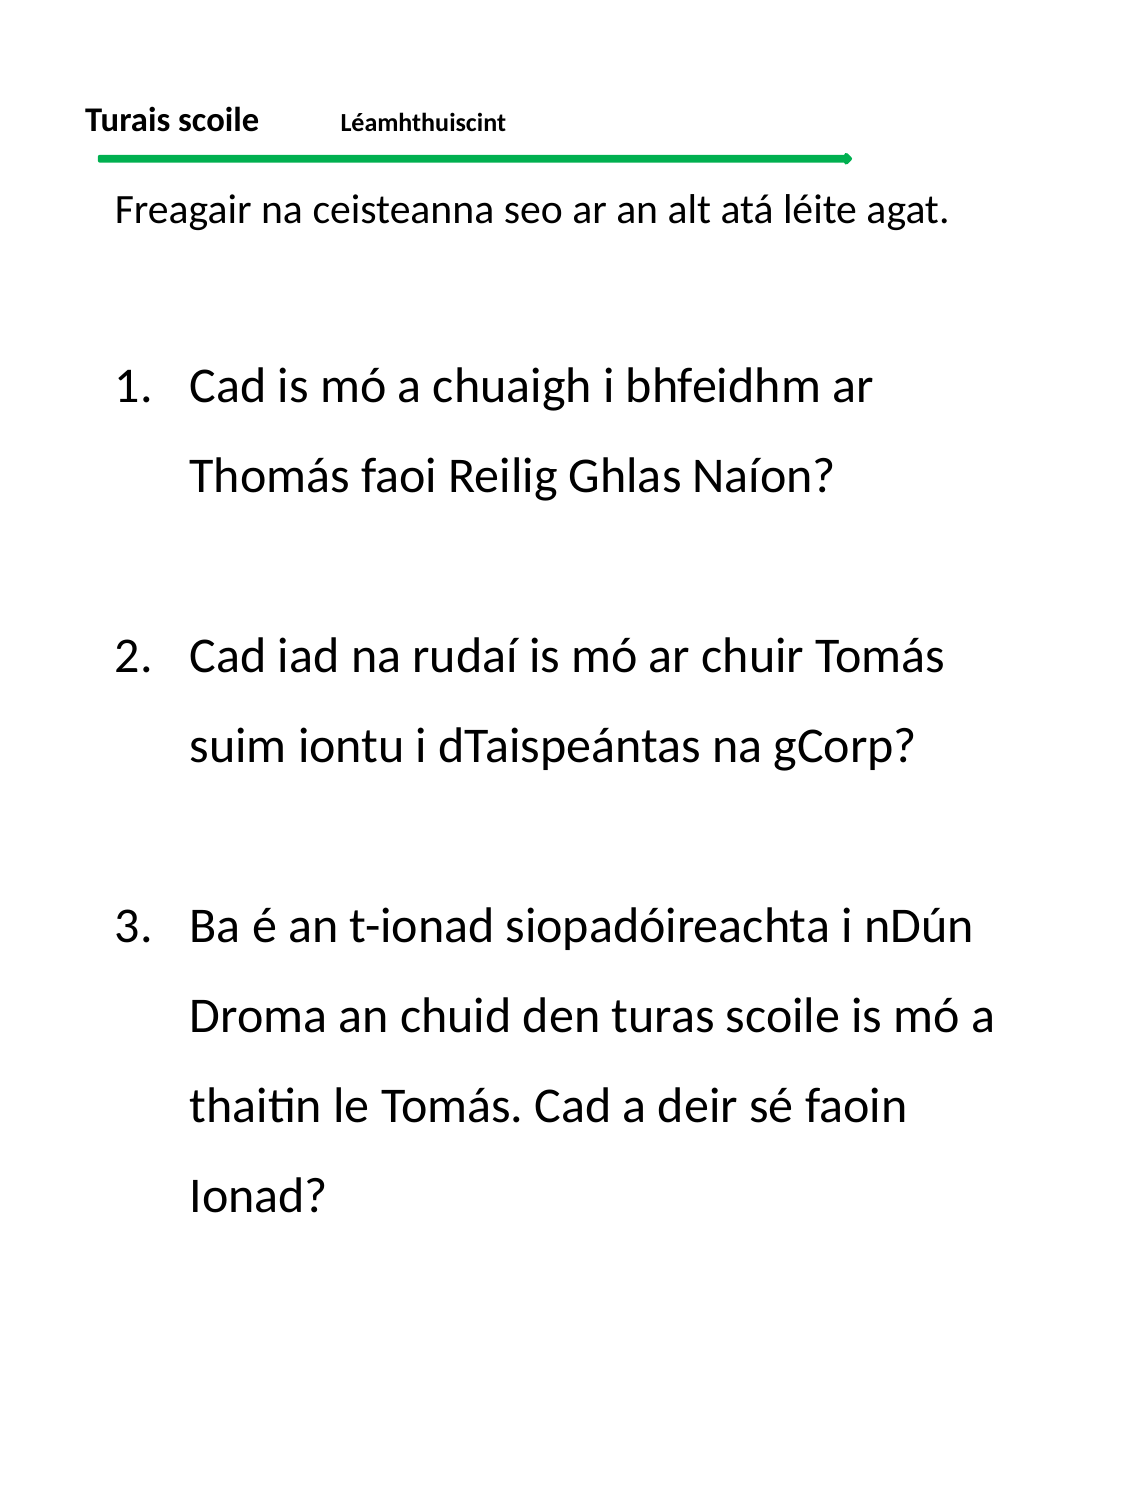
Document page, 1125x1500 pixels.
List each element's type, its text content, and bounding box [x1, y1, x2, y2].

text_box [97, 153, 853, 165]
text_box Freagair na ceisteanna seo ar an alt atá léite agat. Cad is mó a chuaigh i bhfeidhm ar Thomás faoi Reilig Ghlas Naíon? Cad iad na rudaí is mó ar chuir Tomás suim iontu i dTaispeántas na gCorp? Ba é an t-ionad siopadóireachta i nDún Droma an chuid den turas scoile is mó a thaitin le Tomás. Cad a deir sé faoin Ionad? [99, 149, 1050, 1450]
text_box Turais scoile Léamhthuiscint [62, 37, 1075, 163]
